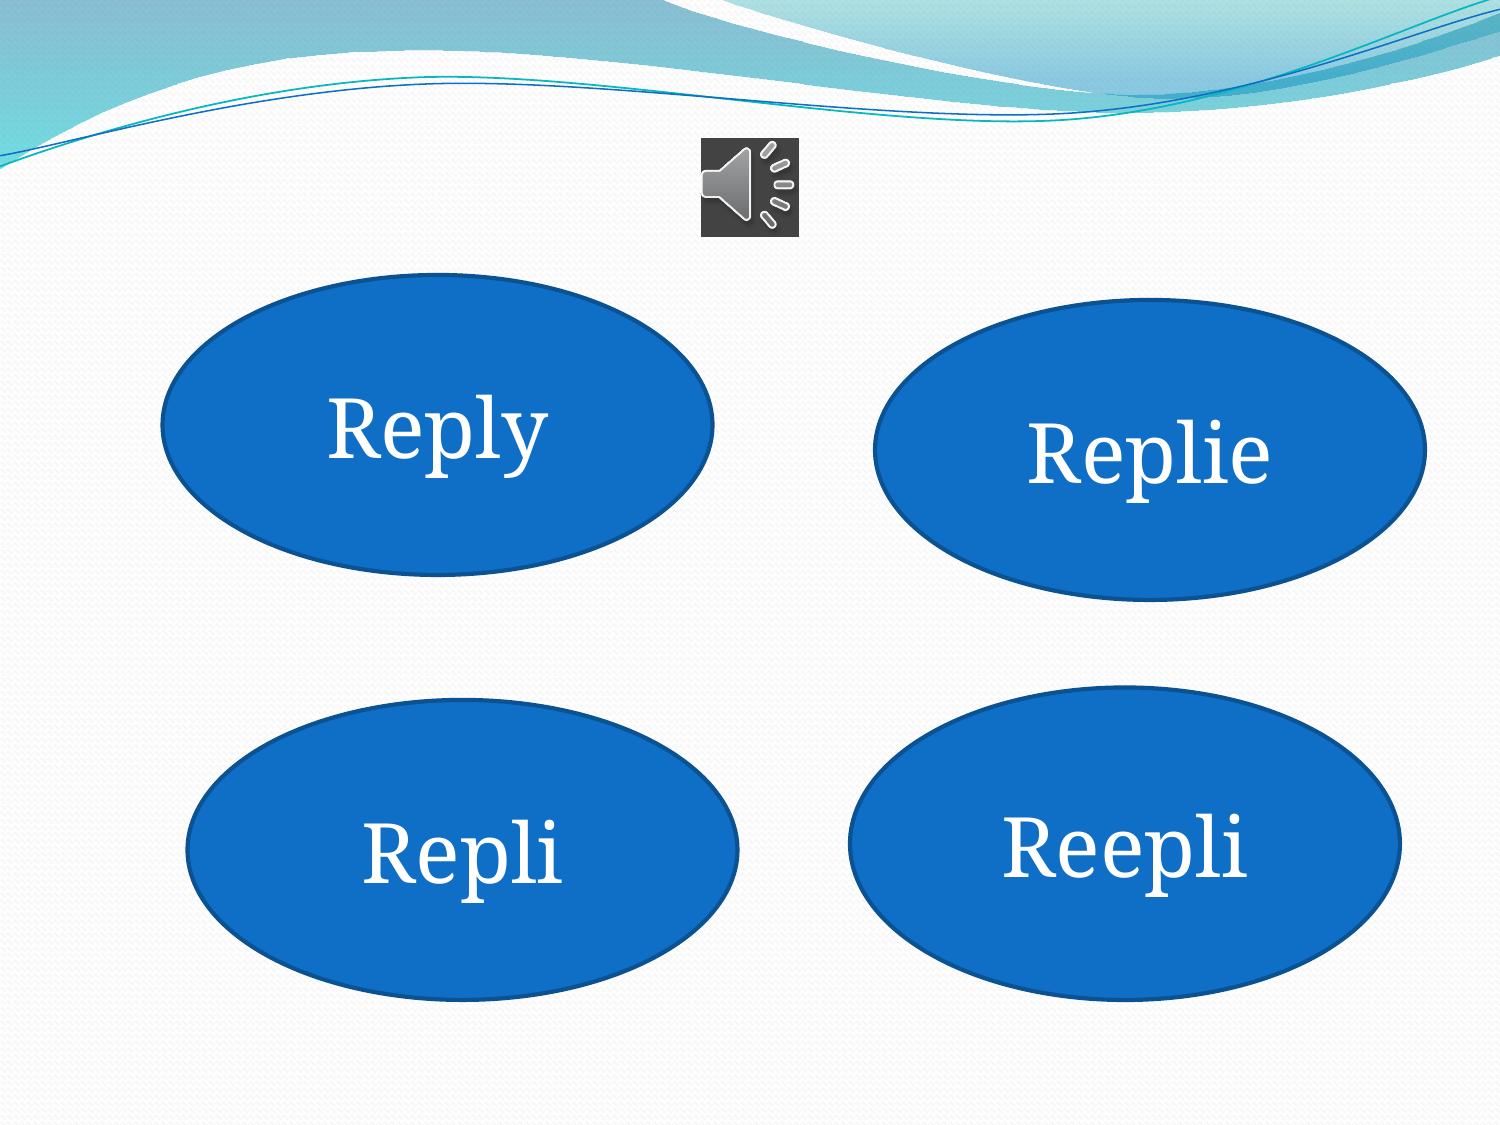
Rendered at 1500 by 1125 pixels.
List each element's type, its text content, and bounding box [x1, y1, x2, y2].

text_box Reply [160, 272, 715, 578]
text_box Repli [185, 697, 740, 1003]
picture [699, 137, 801, 238]
text_box Reepli [847, 685, 1403, 1003]
text_box Replie [872, 297, 1428, 603]
